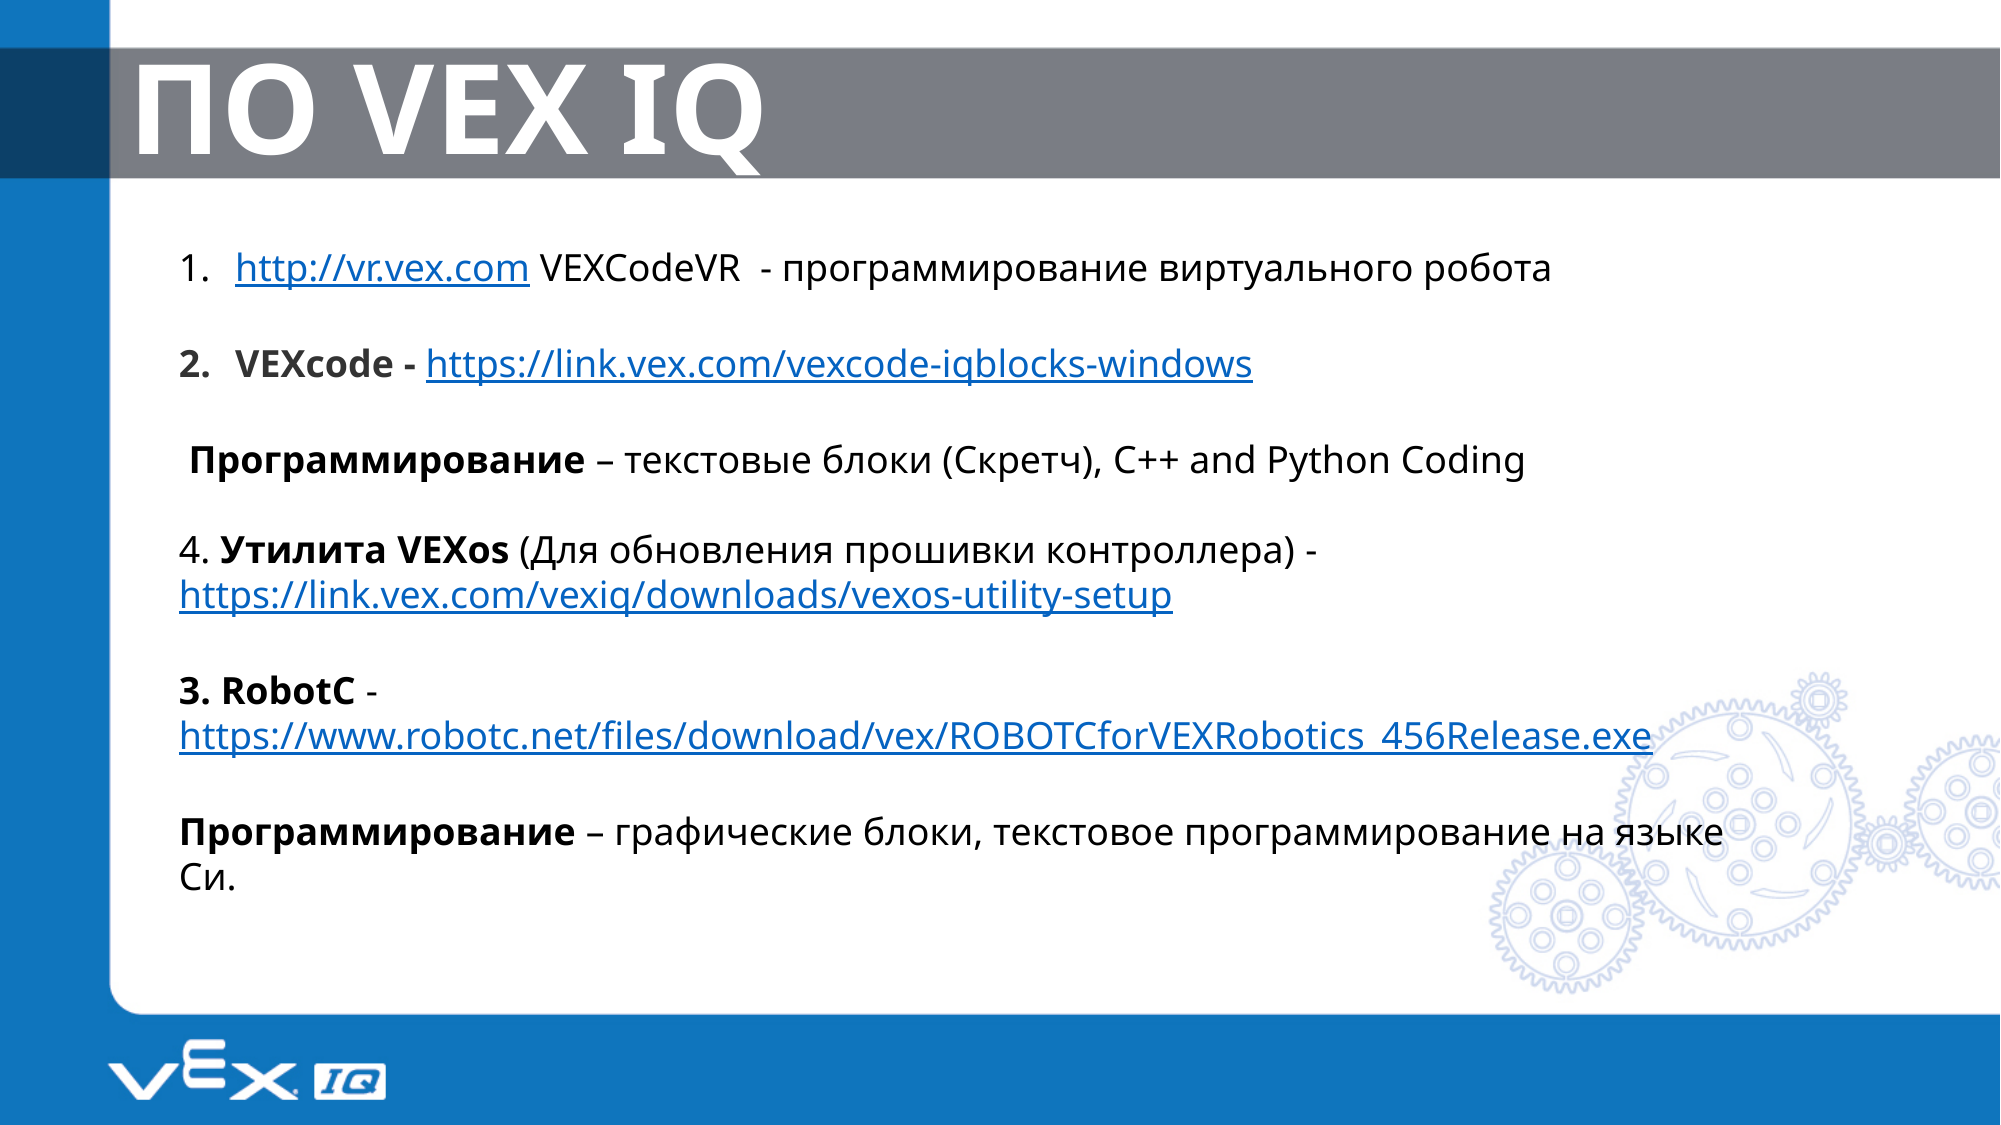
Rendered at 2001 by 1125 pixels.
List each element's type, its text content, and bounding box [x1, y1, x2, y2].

picture [0, 0, 2000, 1125]
title ПО VEX IQ [113, 51, 1980, 176]
text_box http://vr.vex.com VEXCodeVR - программирование виртуального робота VEXcode - https://link.vex.com/vexcode-iqblocks-windows Программирование – текстовые блоки (Скретч), C++ and Python Coding 4. Утилита VEXos (Для обновления прошивки контроллера) - https://link.vex.com/vexiq/downloads/vexos-utility-setup 3. RobotC - https://www.robotc.net/files/download/vex/ROBOTCforVEXRobotics_456Release.exe Программирование – графические блоки, текстовое программирование на языке Cи. [164, 236, 1768, 951]
